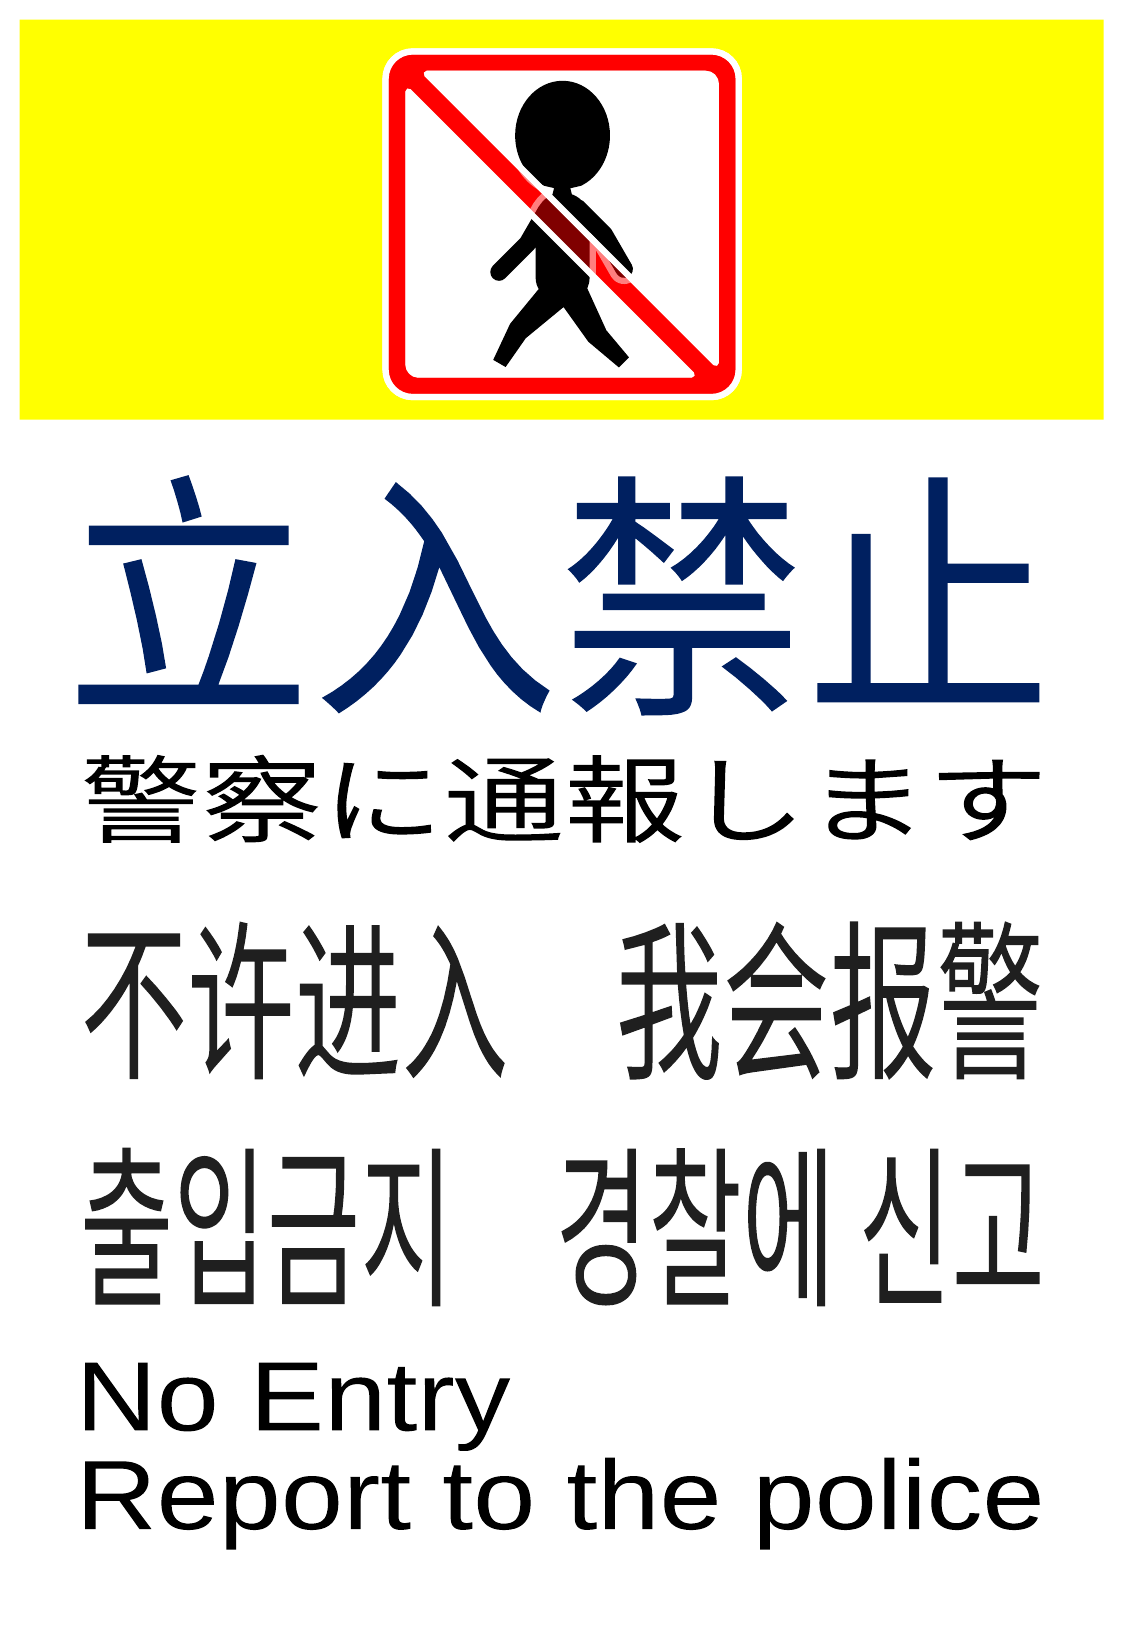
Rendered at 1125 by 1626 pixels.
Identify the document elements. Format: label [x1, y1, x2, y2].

text_box [17, 18, 1106, 422]
text_box [385, 51, 739, 398]
text_box [78, 474, 1040, 1550]
